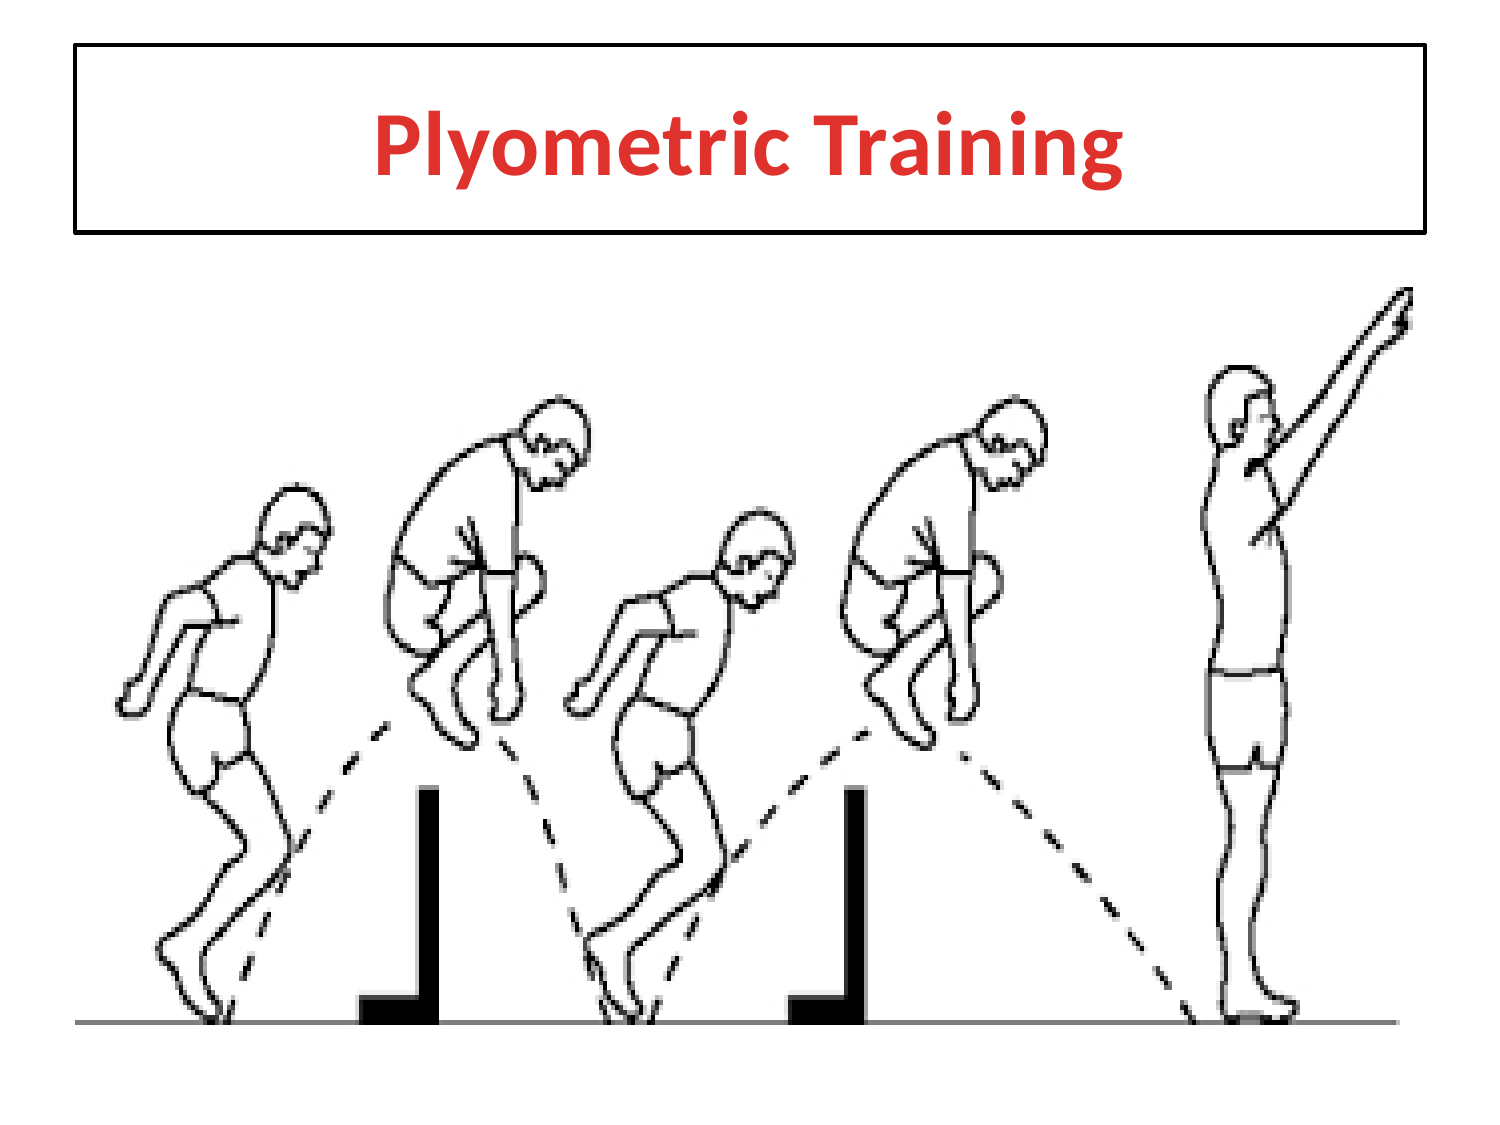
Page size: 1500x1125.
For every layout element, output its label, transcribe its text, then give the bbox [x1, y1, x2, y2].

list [74, 287, 1413, 1026]
title Plyometric Training [73, 43, 1427, 235]
